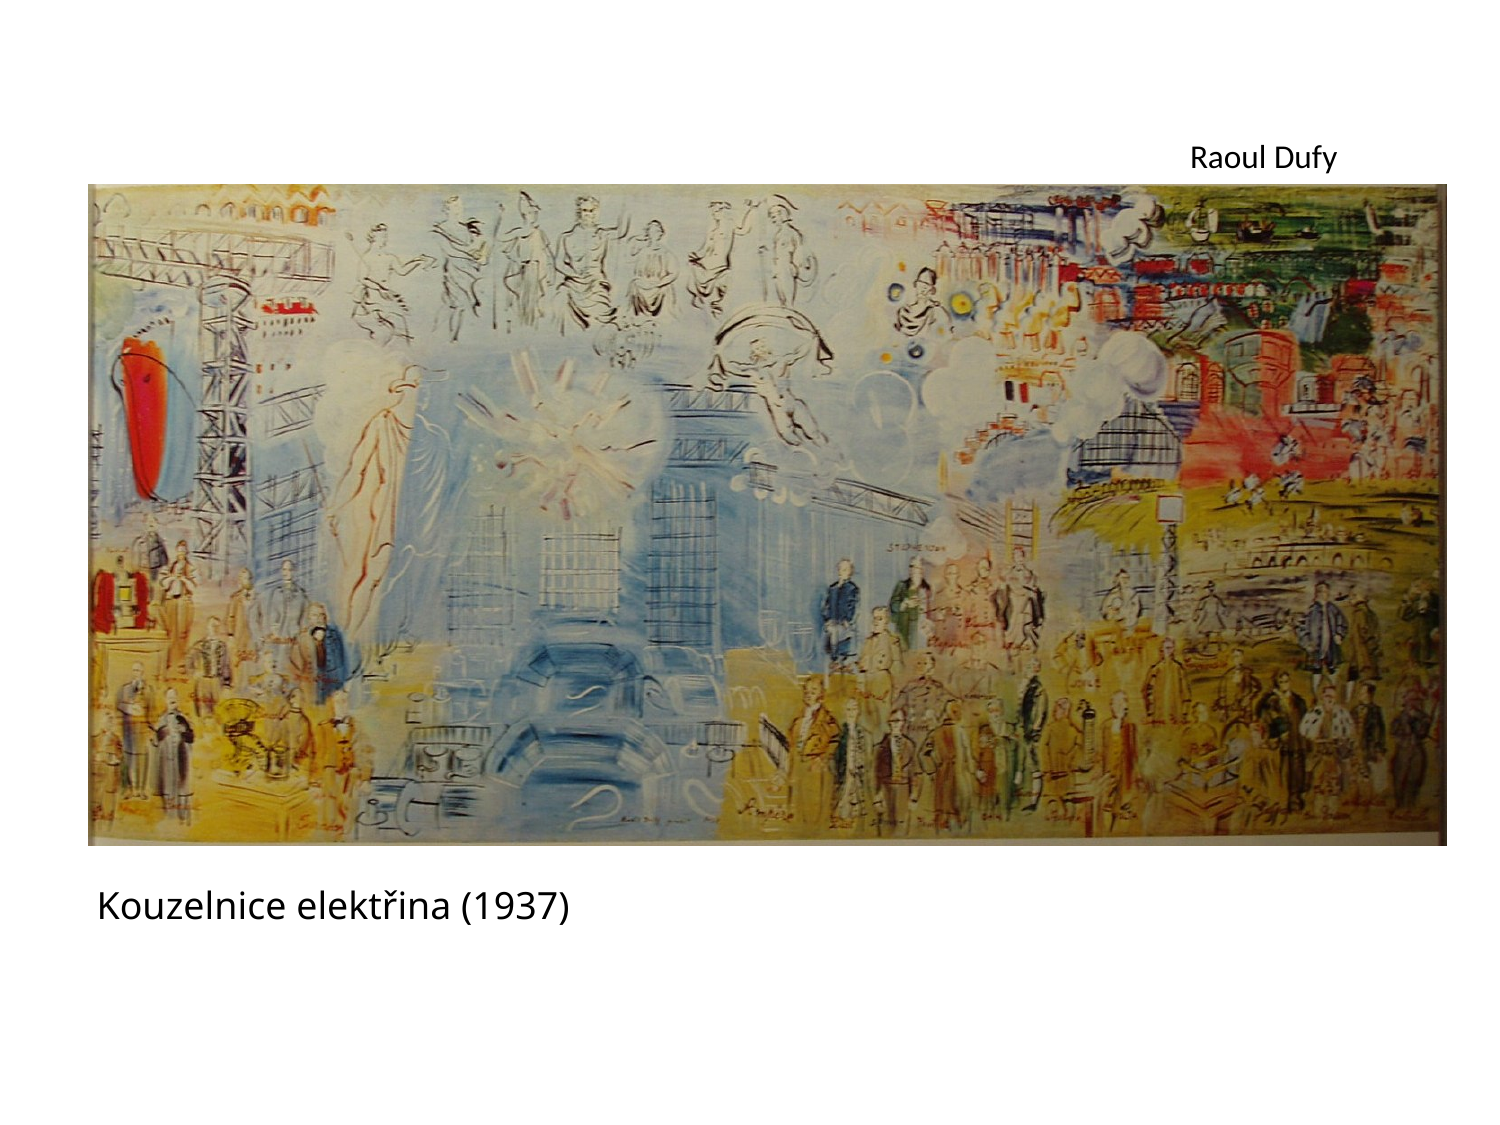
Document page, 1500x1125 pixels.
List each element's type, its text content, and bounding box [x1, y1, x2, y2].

text_box Kouzelnice elektřina (1937) [83, 875, 584, 935]
text_box Raoul Dufy [1175, 127, 1400, 182]
picture [88, 184, 1448, 847]
